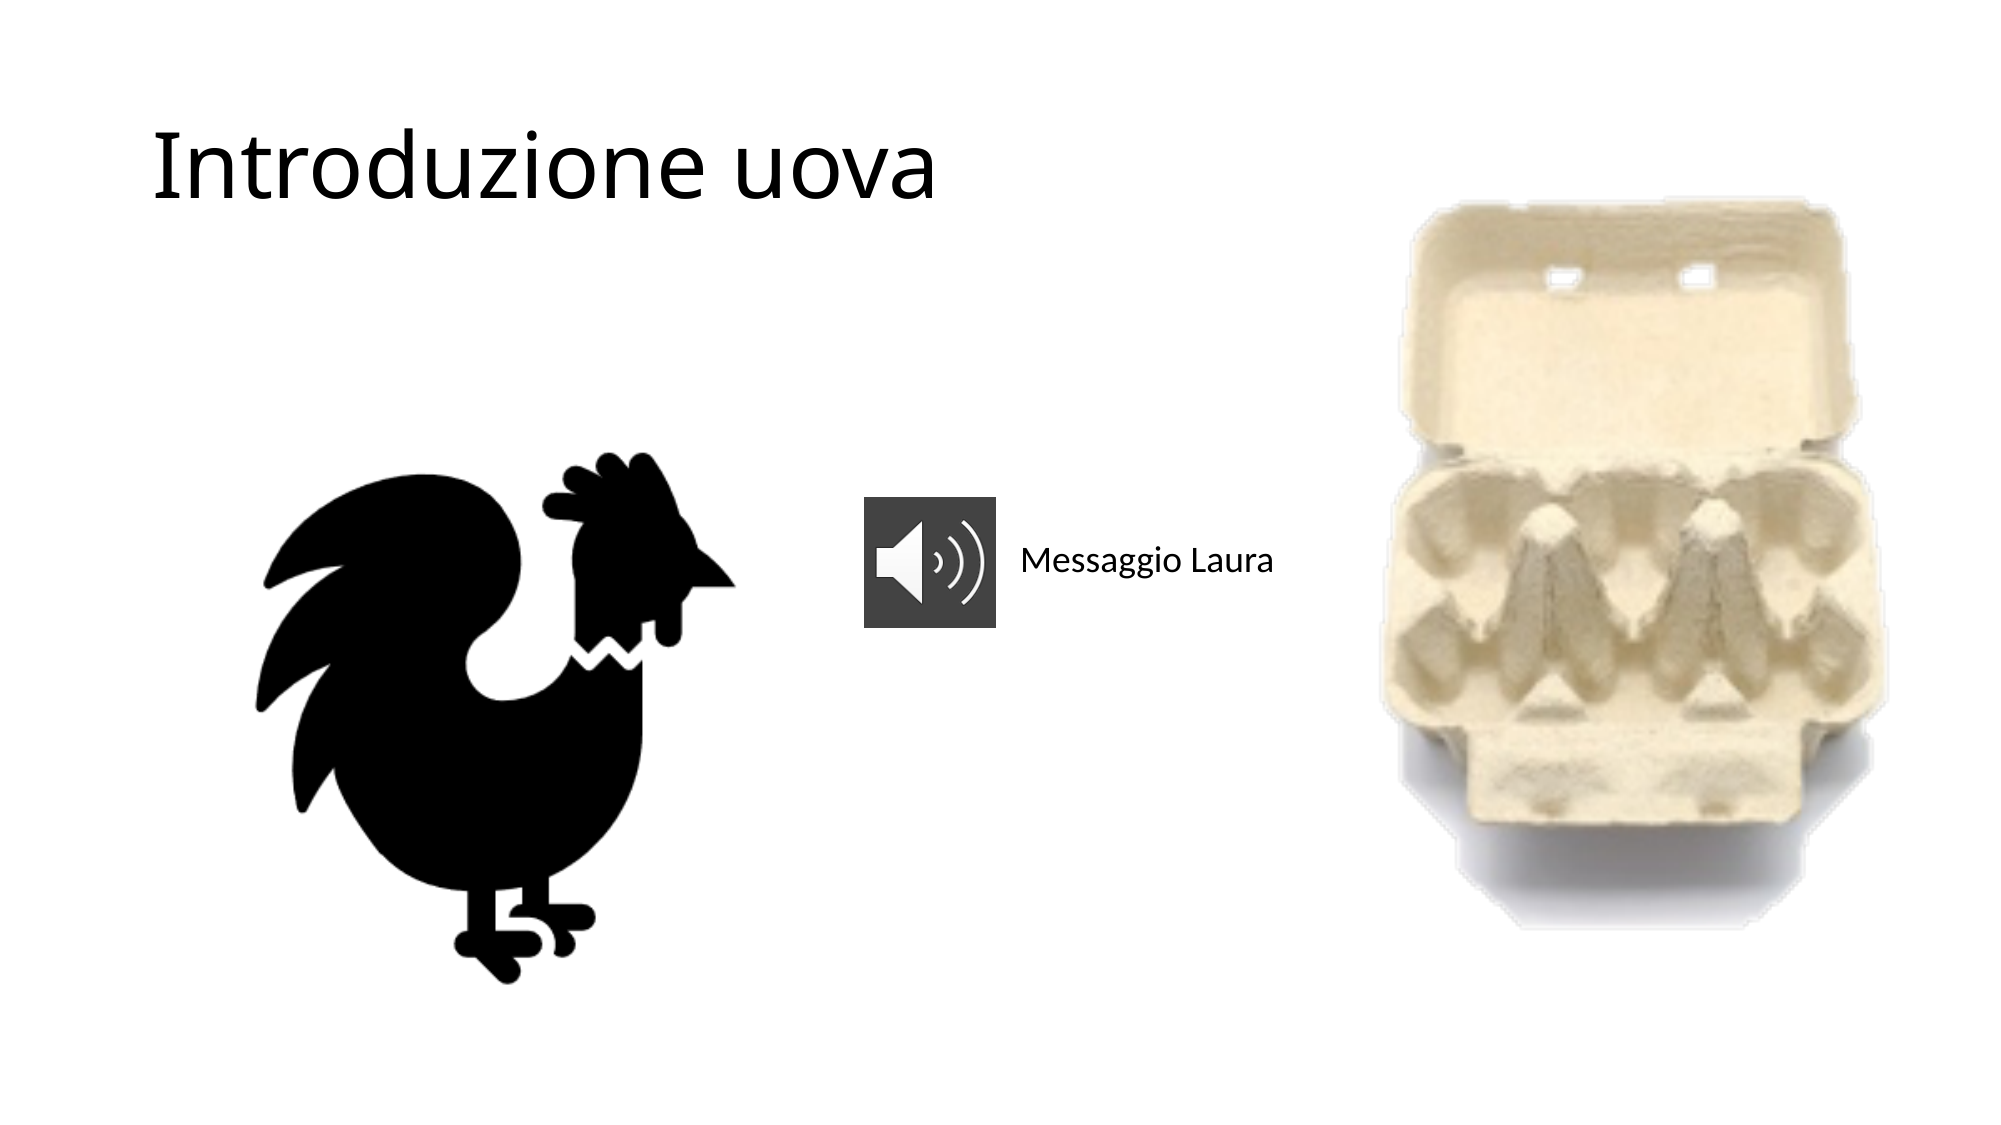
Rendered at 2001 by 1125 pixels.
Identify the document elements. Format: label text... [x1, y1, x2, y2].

text_box Messaggio Laura [1005, 527, 1290, 588]
picture [181, 398, 823, 1040]
title Introduzione uova [137, 59, 1317, 278]
picture [863, 495, 997, 630]
picture [1317, 51, 1954, 1066]
